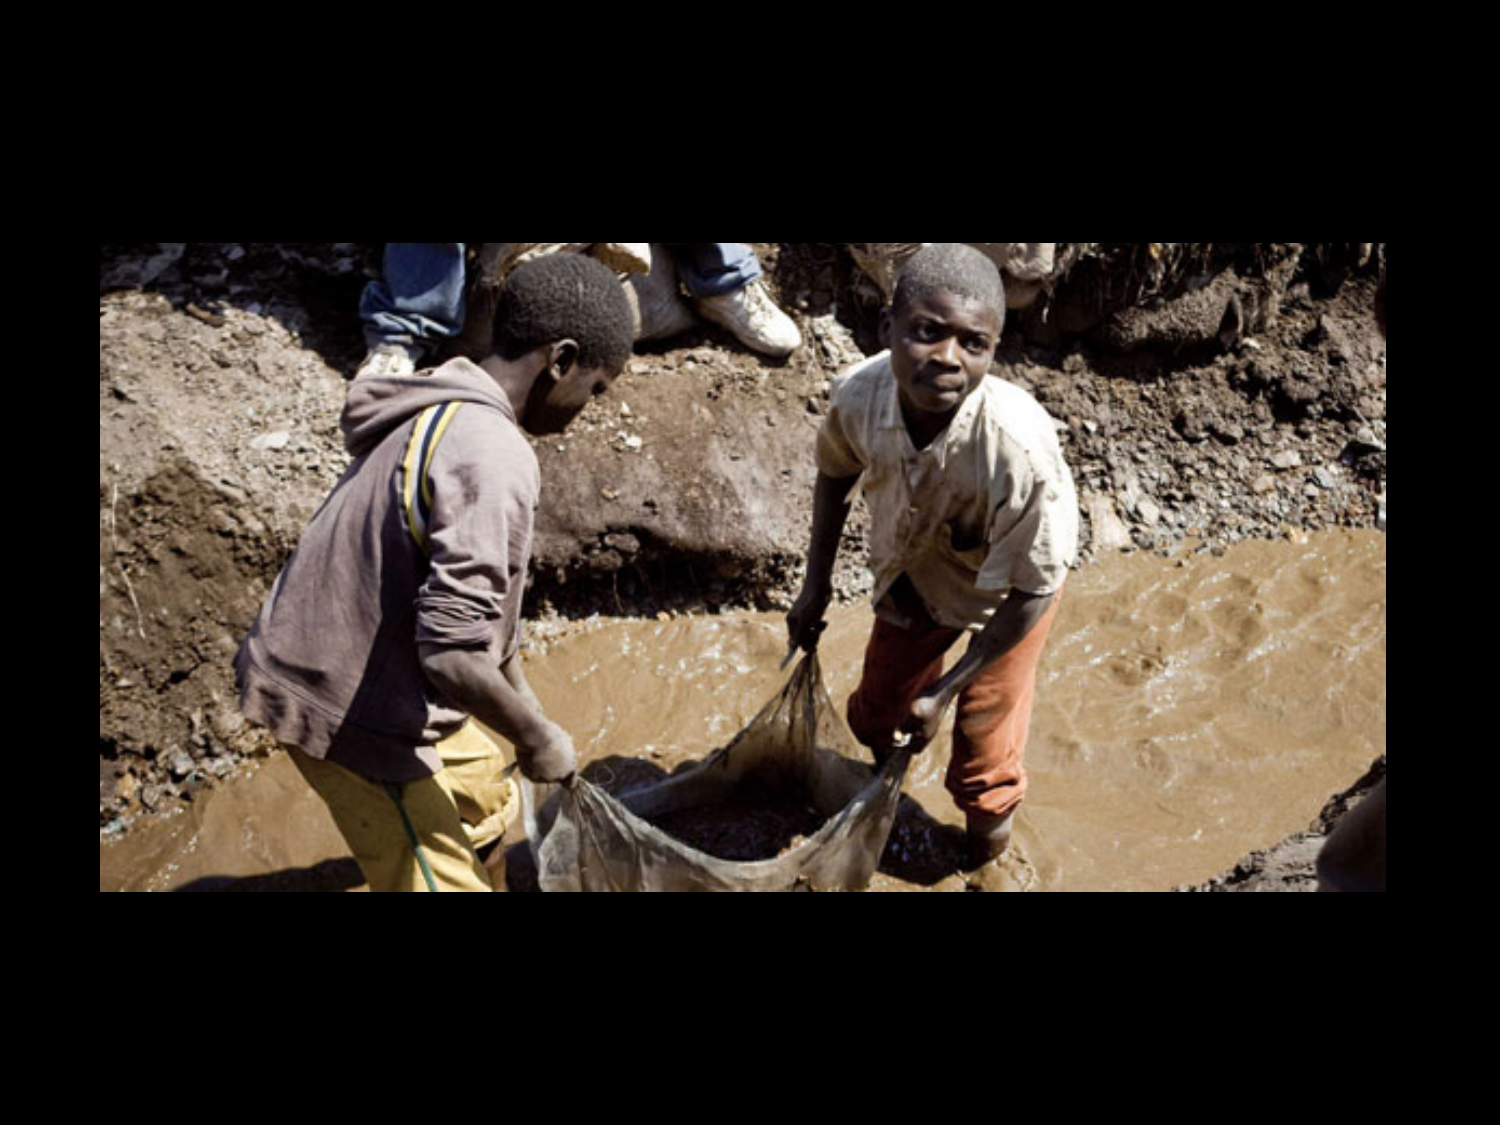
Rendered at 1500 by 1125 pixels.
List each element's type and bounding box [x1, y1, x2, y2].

list [100, 243, 1386, 892]
